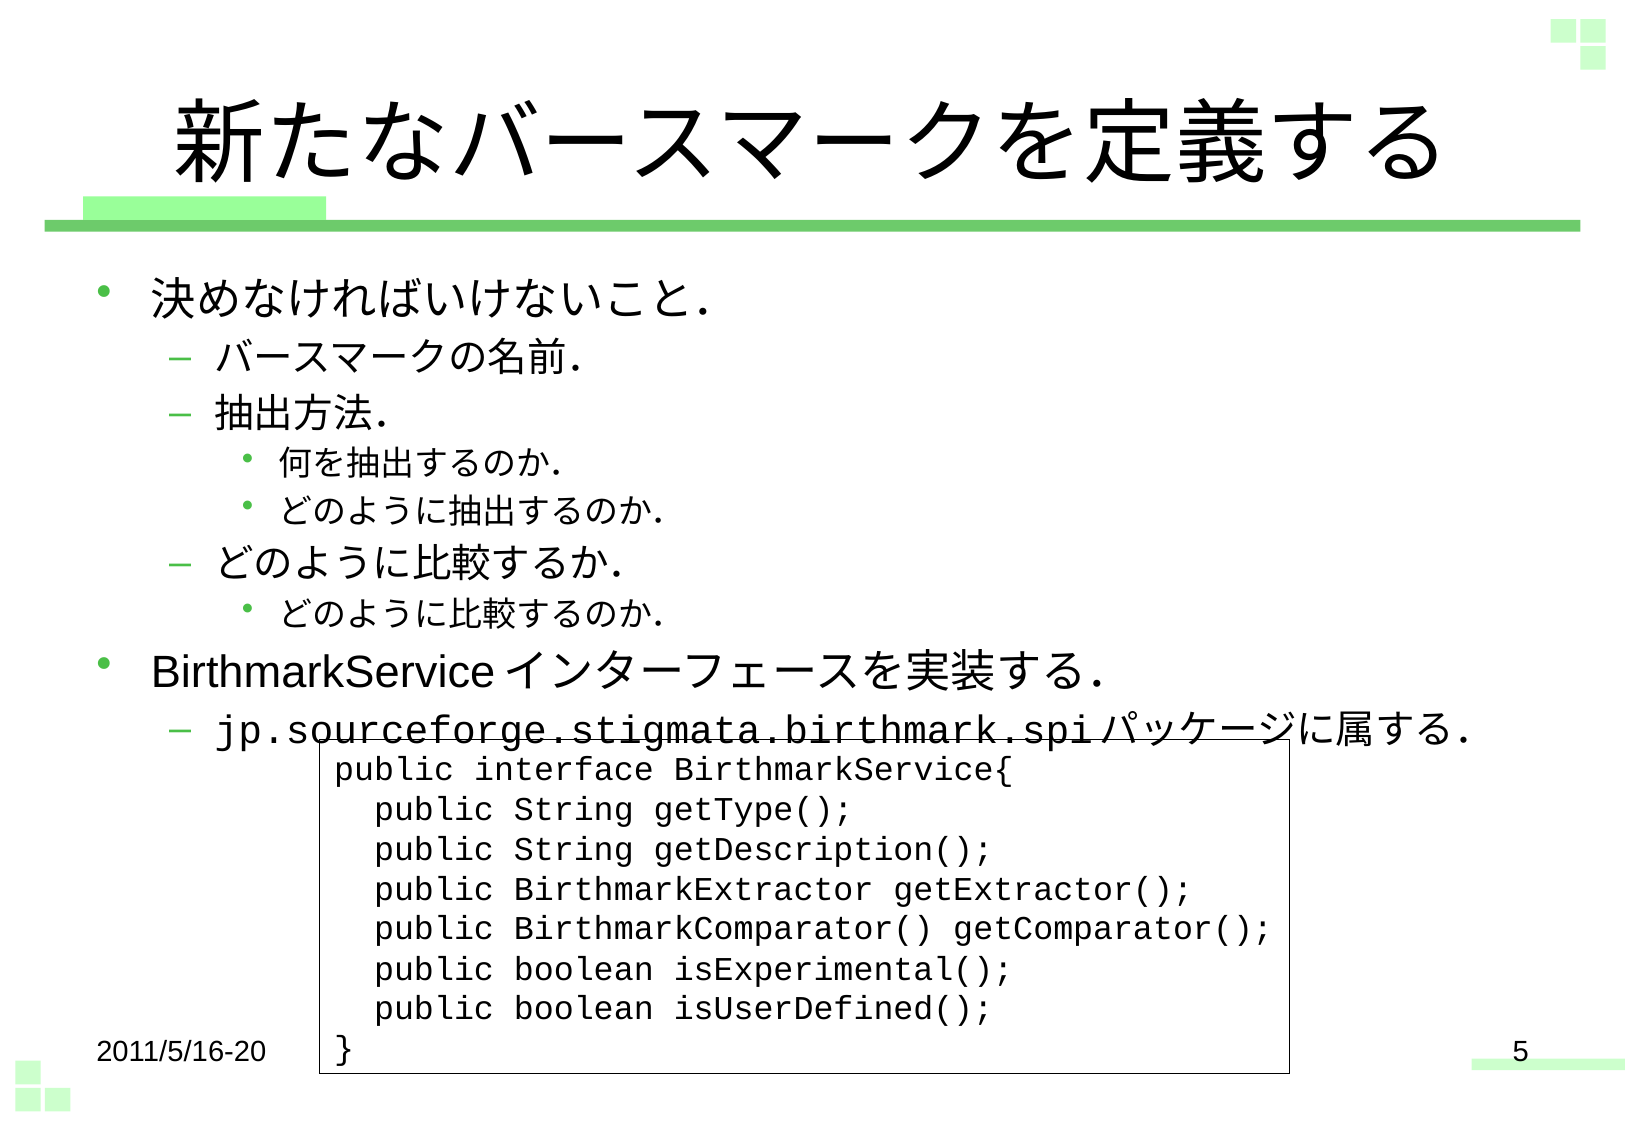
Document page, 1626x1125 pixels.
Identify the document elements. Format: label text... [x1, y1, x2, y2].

slide_number 5 [1164, 1024, 1544, 1103]
title 新たなバースマークを定義する [81, 45, 1544, 233]
list 決めなければいけないこと． バースマークの名前． 抽出方法． 何を抽出するのか． どのように抽出するのか． どのように比較するか． どのように比較するのか． BirthmarkServiceインターフェースを実装する． jp.sourceforge.stigmata.birthmark.spiパッケージに属する． [81, 262, 1544, 764]
text_box public interface BirthmarkService{ public String getType(); public String getDescription(); public BirthmarkExtractor getExtractor(); public BirthmarkComparator() getComparator(); public boolean isExperimental(); public boolean isUserDefined(); } [319, 739, 1290, 1074]
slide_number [81, 1024, 461, 1103]
